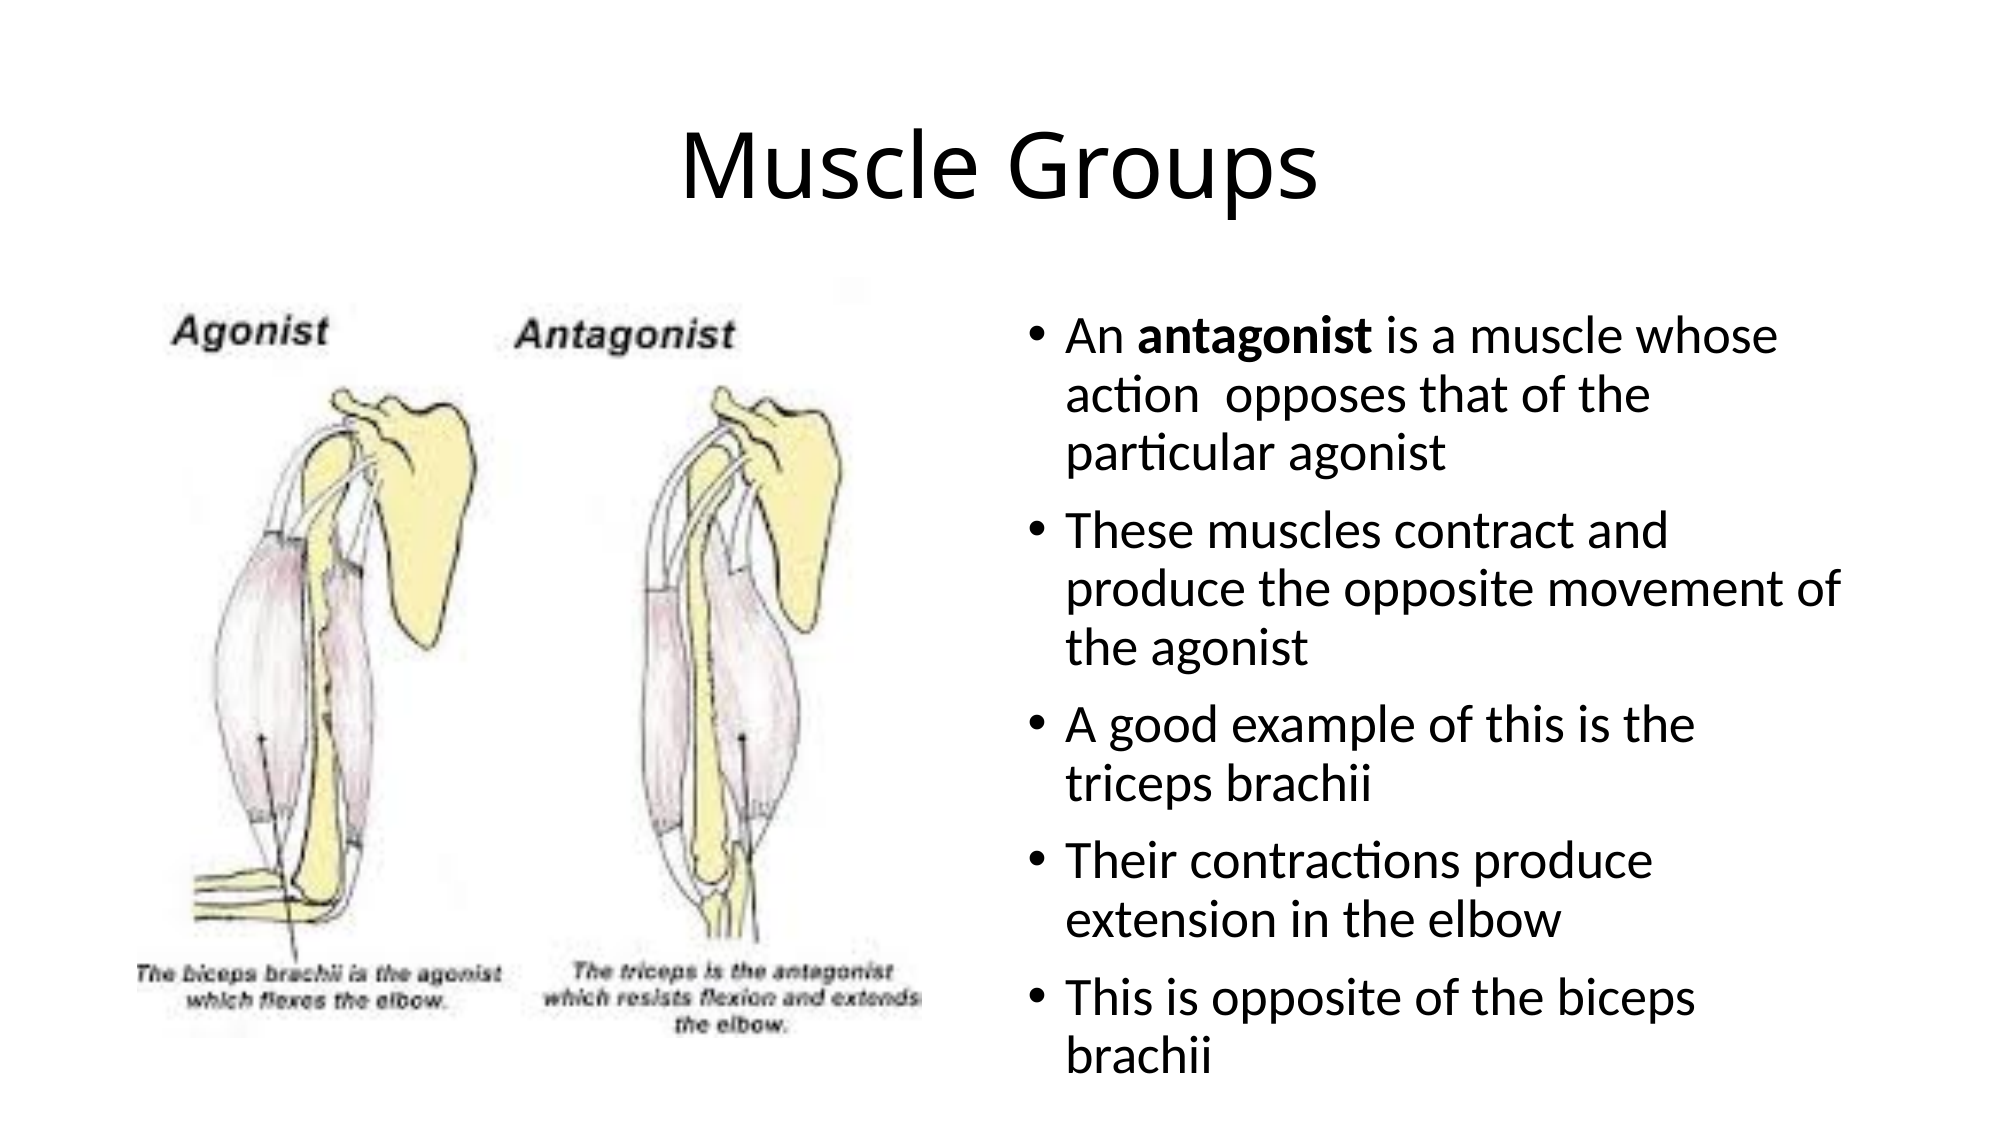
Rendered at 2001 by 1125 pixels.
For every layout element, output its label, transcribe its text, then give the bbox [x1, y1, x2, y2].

picture [137, 277, 922, 1038]
title Muscle Groups [137, 59, 1863, 278]
list An antagonist is a muscle whose action opposes that of the particular agonist These muscles contract and produce the opposite movement of the agonist A good example of this is the triceps brachii Their contractions produce extension in the elbow This is opposite of the biceps brachii [1012, 299, 1863, 1094]
